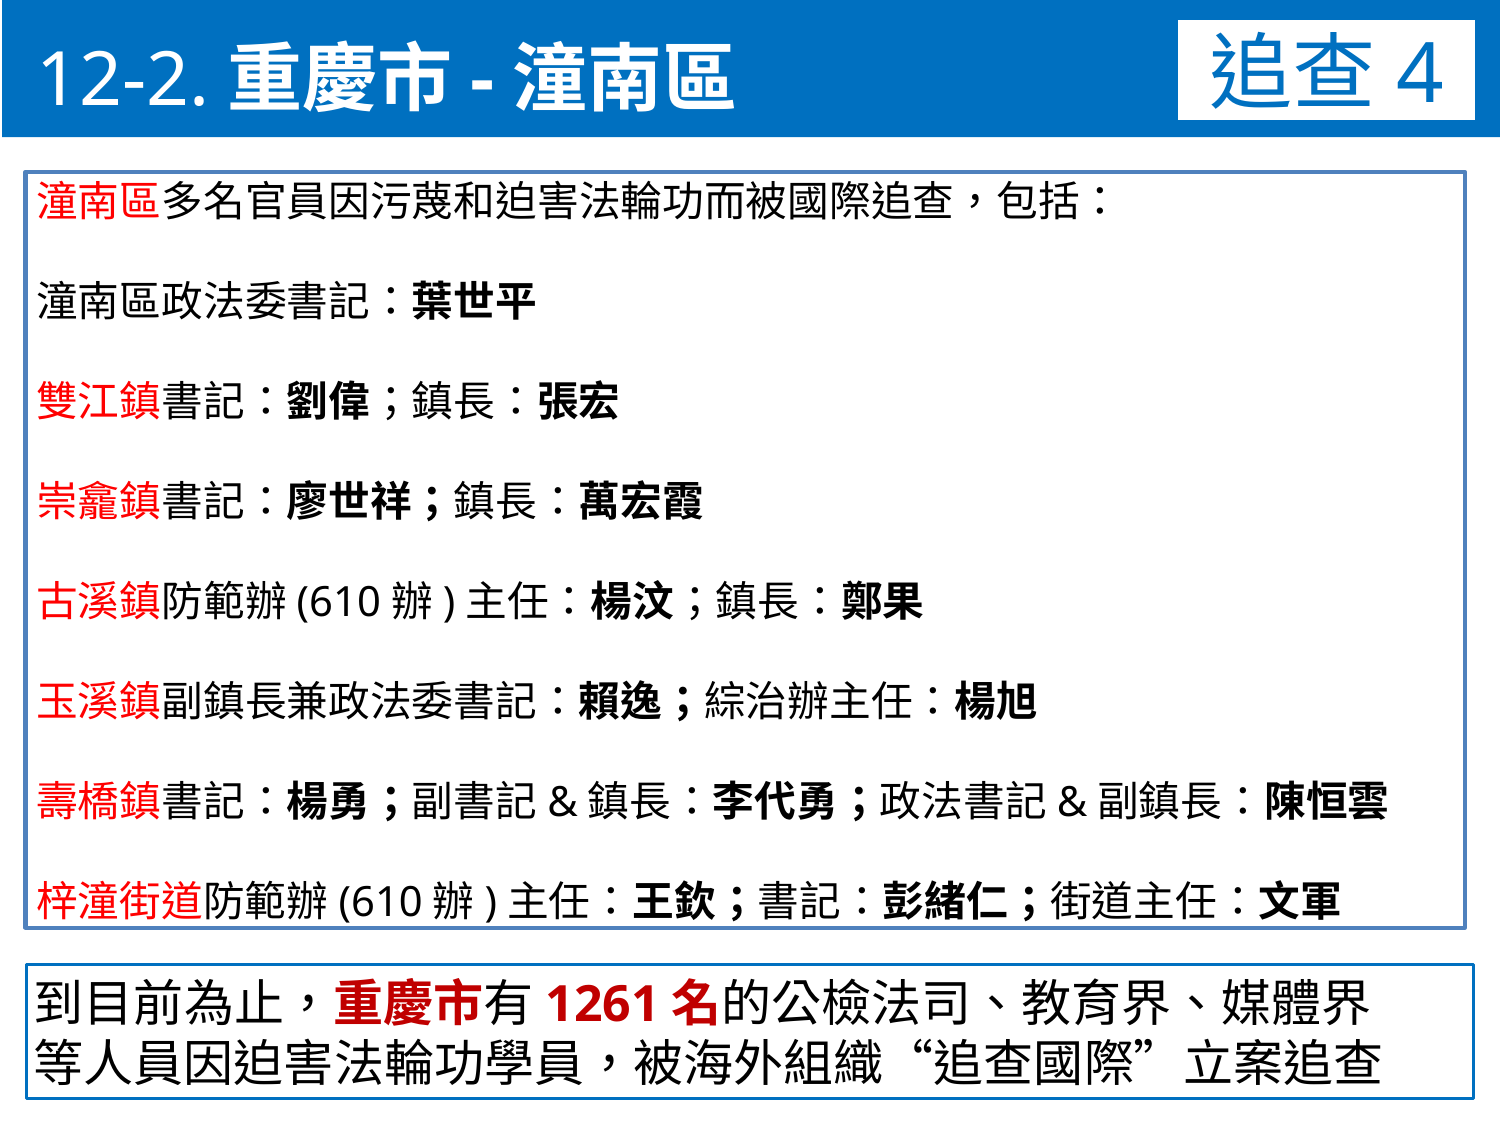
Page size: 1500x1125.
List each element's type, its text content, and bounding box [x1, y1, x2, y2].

text_box 潼南區多名官員因污蔑和迫害法輪功而被國際追查，包括： 潼南區政法委書記：葉世平 雙江鎮書記：劉偉；鎮長：張宏 崇龕鎮書記：廖世祥；鎮長：萬宏霞 古溪鎮防範辦(610辦)主任：楊汶；鎮長：鄭果 玉溪鎮副鎮長兼政法委書記：賴逸；綜治辦主任：楊旭 壽橋鎮書記：楊勇；副書記&鎮長：李代勇；政法書記&副鎮長：陳恒雲 梓潼街道防範辦(610辦)主任：王欽；書記：彭緒仁；街道主任：文軍 [25, 171, 1465, 928]
text_box 到目前為止，重慶市有1261名的公檢法司、教育界、媒體界 等人員因迫害法輪功學員，被海外組織“追查國際”立案追查 [26, 964, 1474, 1099]
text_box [1, 0, 1500, 138]
